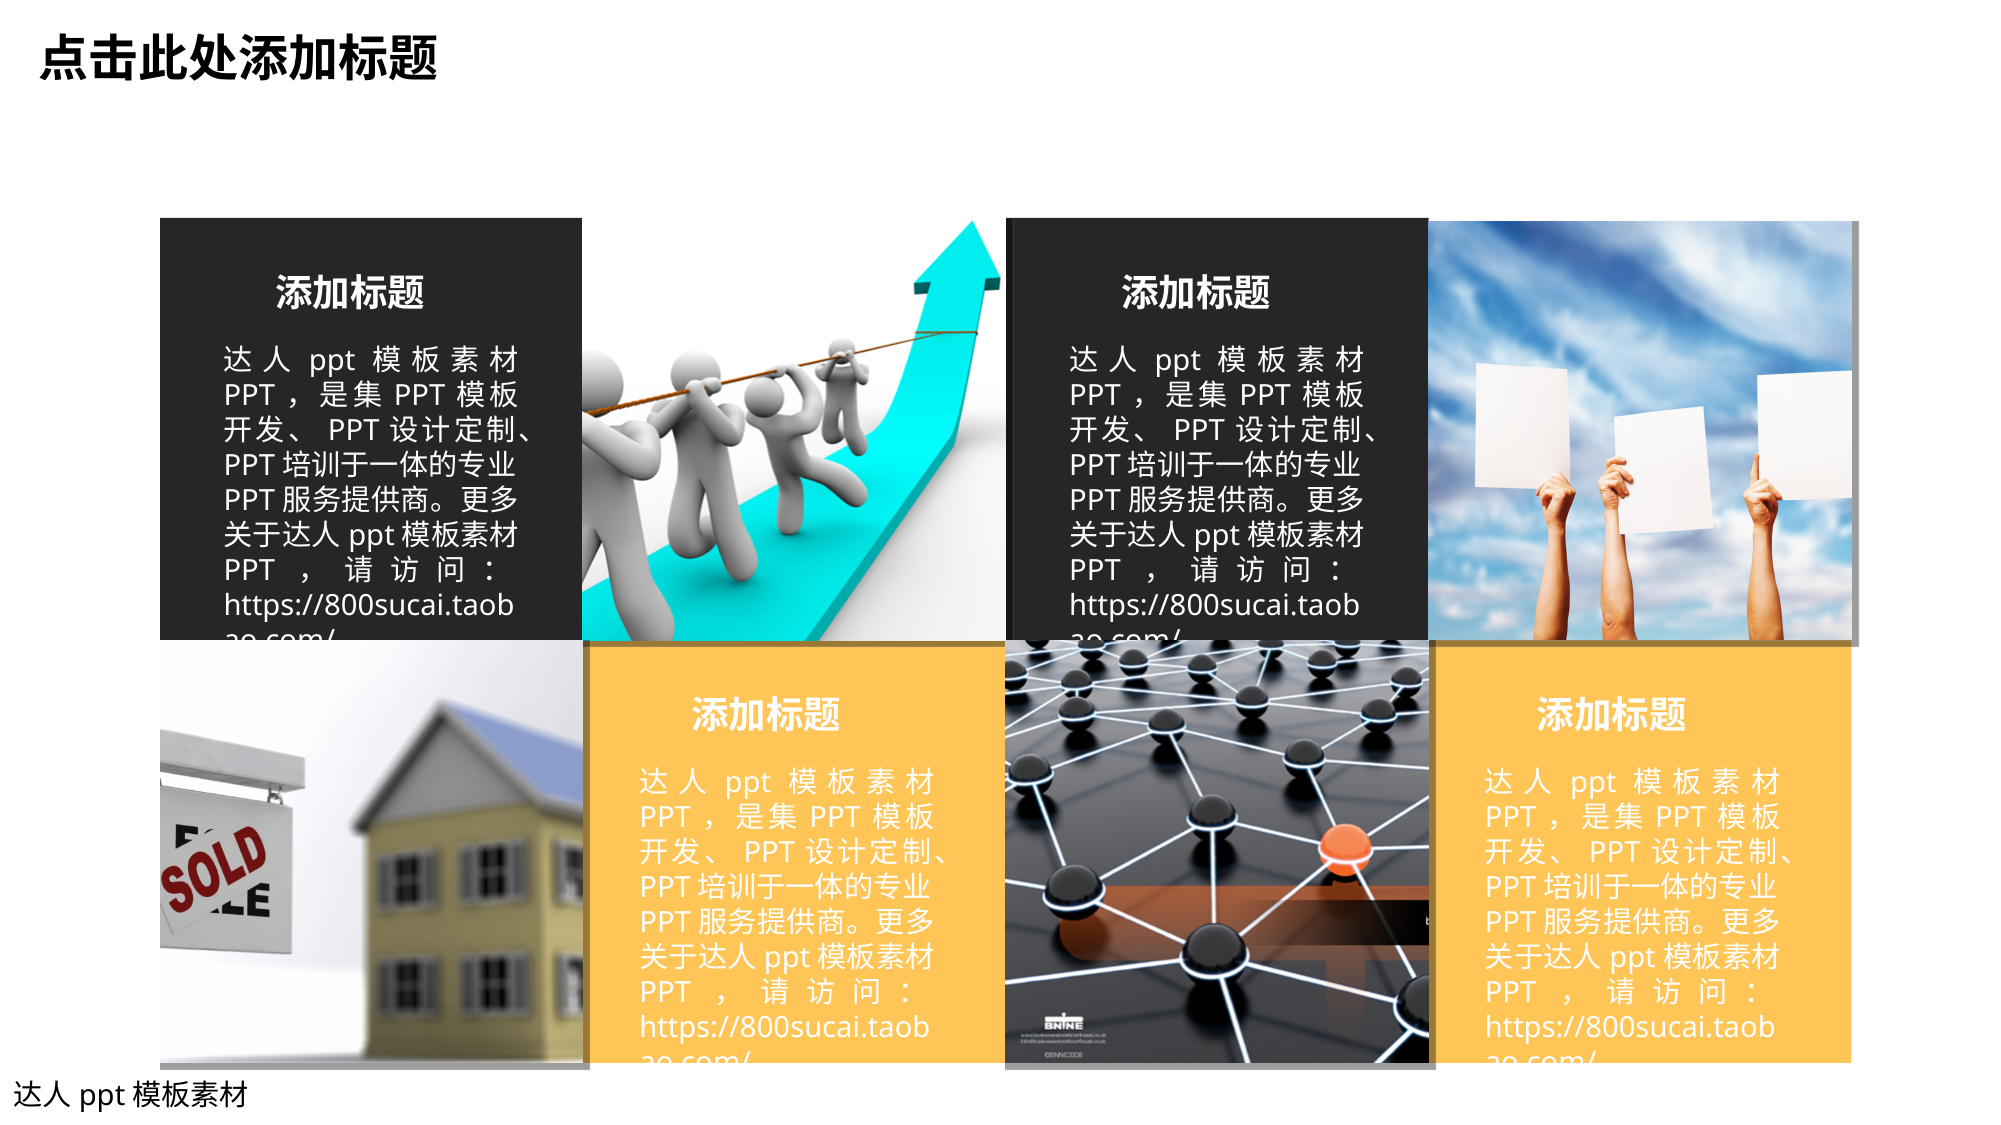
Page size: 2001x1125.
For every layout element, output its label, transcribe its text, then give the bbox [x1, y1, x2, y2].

text_box 点击此处添加标题 [23, 18, 465, 94]
text_box [1006, 217, 1429, 638]
text_box 达人ppt模板素材 [0, 1069, 264, 1119]
text_box 达人ppt模板素材 PPT，是集PPT模板开发、PPT设计定制、PPT培训于一体的专业PPT服务提供商。更多关于达人ppt模板素材 PPT，请访问：https://800sucai.taobao.com/ [208, 334, 534, 638]
picture [159, 218, 1852, 1064]
text_box 达人ppt模板素材 PPT，是集PPT模板开发、PPT设计定制、PPT培训于一体的专业PPT服务提供商。更多关于达人ppt模板素材 PPT，请访问：https://800sucai.taobao.com/ [1470, 756, 1796, 1086]
text_box [160, 217, 583, 638]
text_box [1438, 649, 1852, 1063]
text_box [591, 649, 1000, 1063]
text_box 达人ppt模板素材 PPT，是集PPT模板开发、PPT设计定制、PPT培训于一体的专业PPT服务提供商。更多关于达人ppt模板素材 PPT，请访问：https://800sucai.taobao.com/ [1054, 334, 1380, 638]
text_box 添加标题 [260, 261, 441, 321]
text_box 添加标题 [676, 683, 856, 743]
text_box 达人ppt模板素材 PPT，是集PPT模板开发、PPT设计定制、PPT培训于一体的专业PPT服务提供商。更多关于达人ppt模板素材 PPT，请访问：https://800sucai.taobao.com/ [624, 756, 950, 1086]
text_box 添加标题 [1106, 261, 1287, 321]
text_box 添加标题 [1522, 683, 1702, 743]
